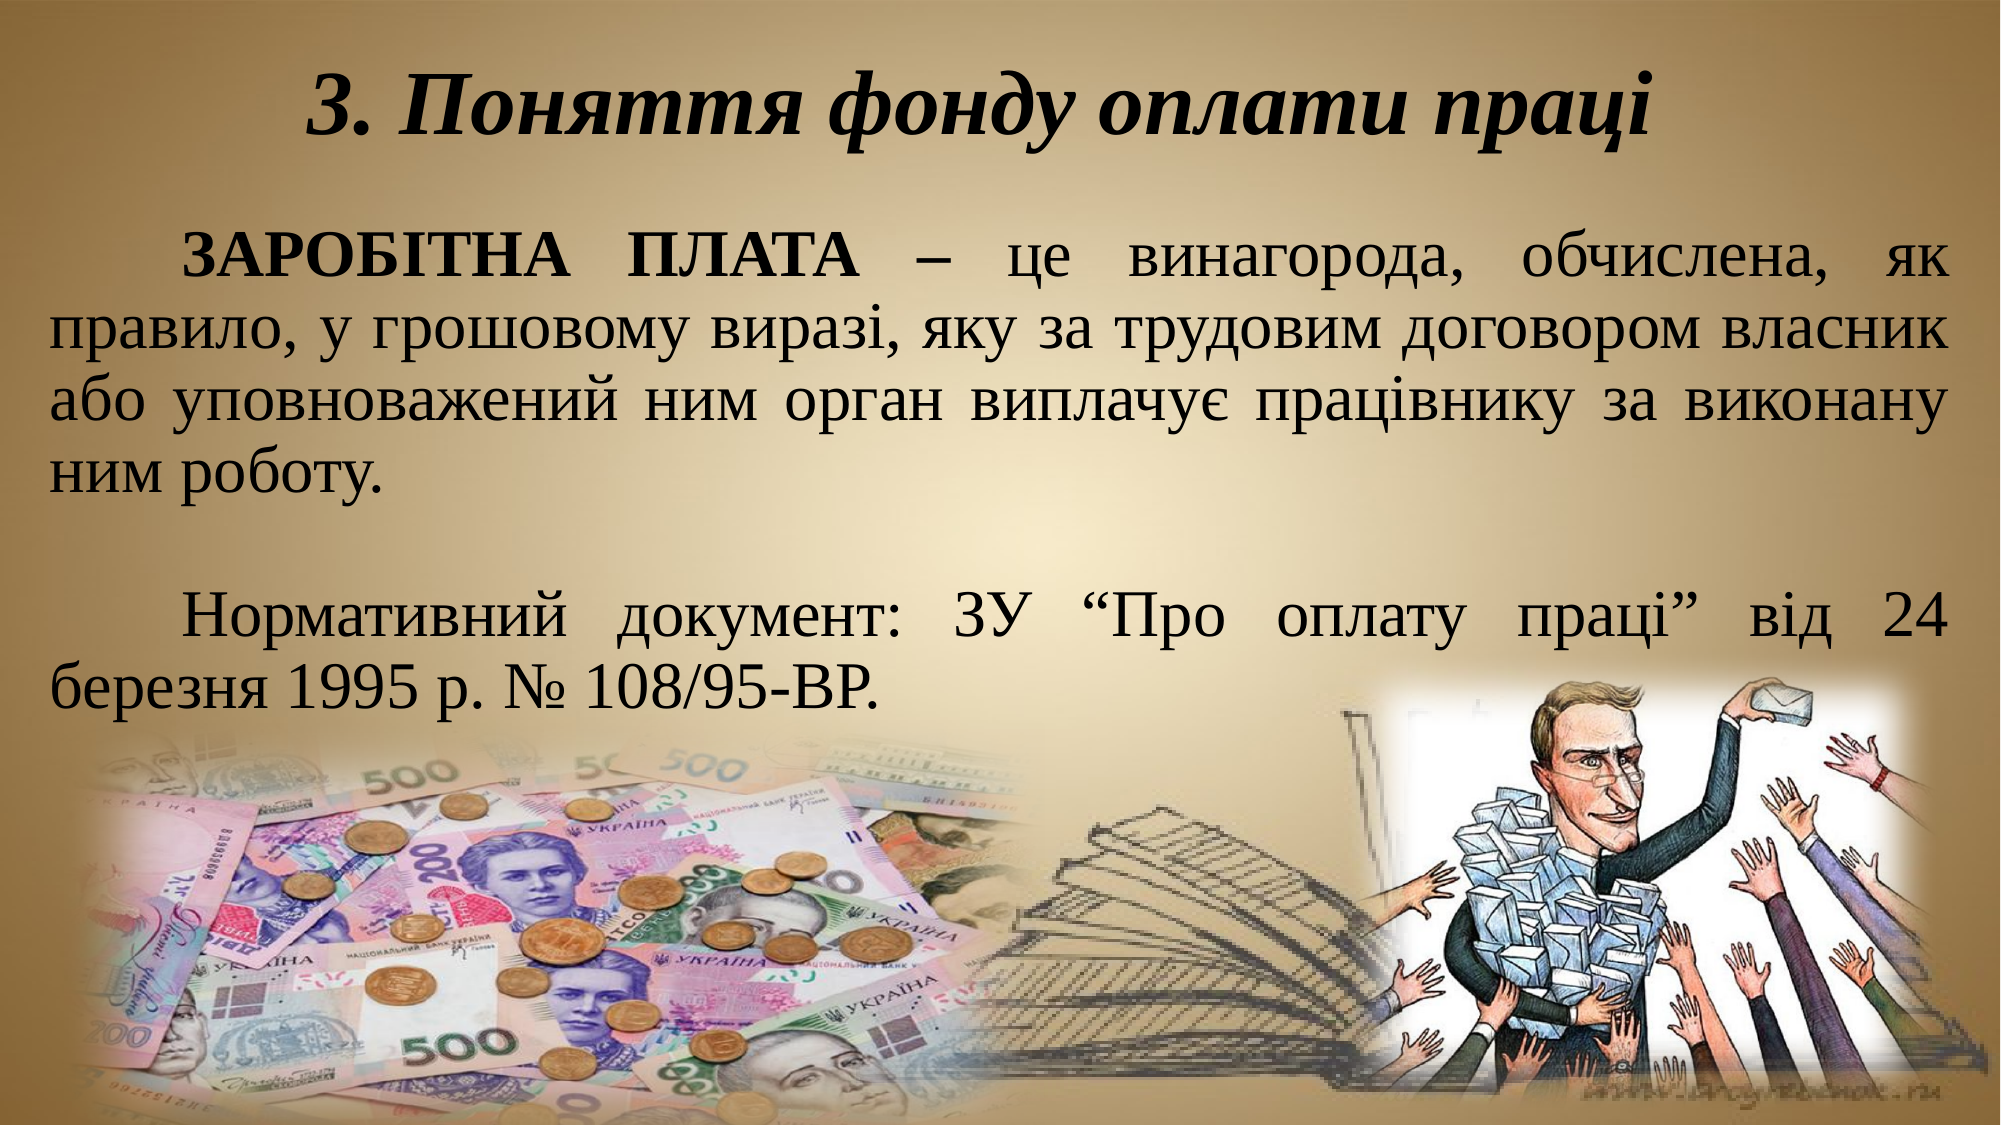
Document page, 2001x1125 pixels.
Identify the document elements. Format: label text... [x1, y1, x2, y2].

picture [0, 0, 2001, 1125]
title 3. Поняття фонду оплати праці [118, 25, 1844, 185]
list ЗАРОБІТНА ПЛАТА – це винагорода, обчислена, як правило, у грошовому виразі, яку за трудовим договором власник або уповноважений ним орган виплачує працівнику за виконану ним роботу. Нормативний документ: ЗУ “Про оплату праці” від 24 березня 1995 р. № 108/95-ВР. [34, 211, 1967, 1088]
